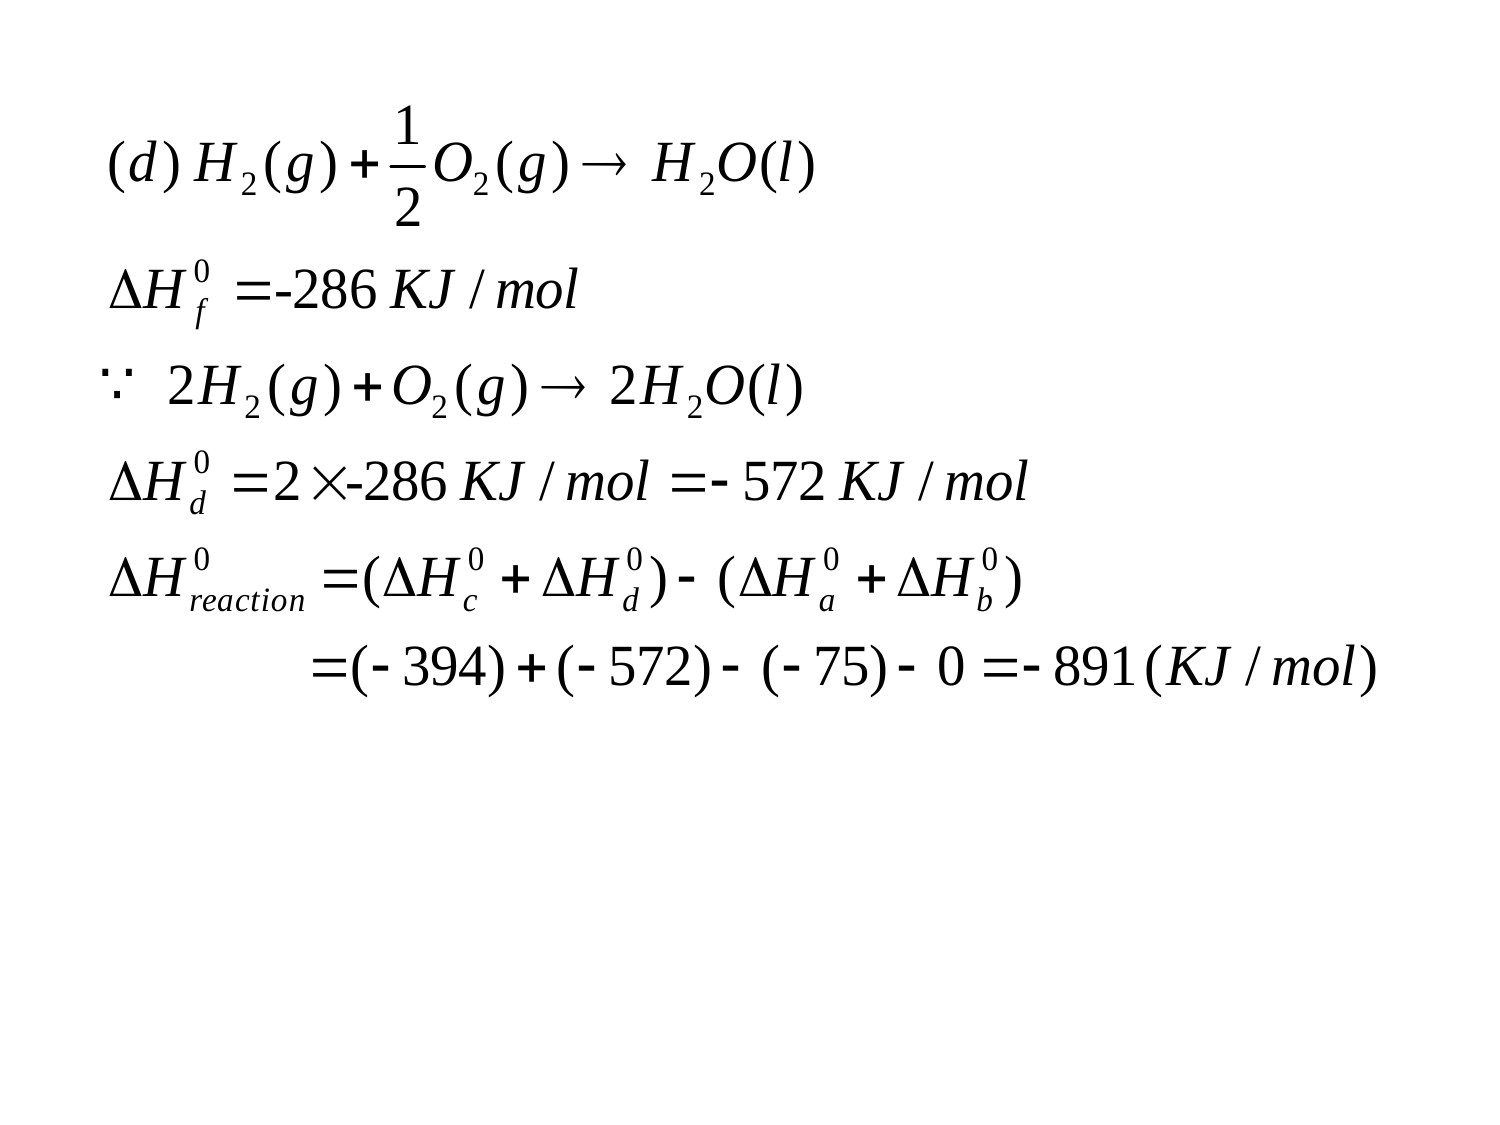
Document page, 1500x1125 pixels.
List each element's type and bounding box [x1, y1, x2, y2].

text_box [99, 87, 1388, 711]
